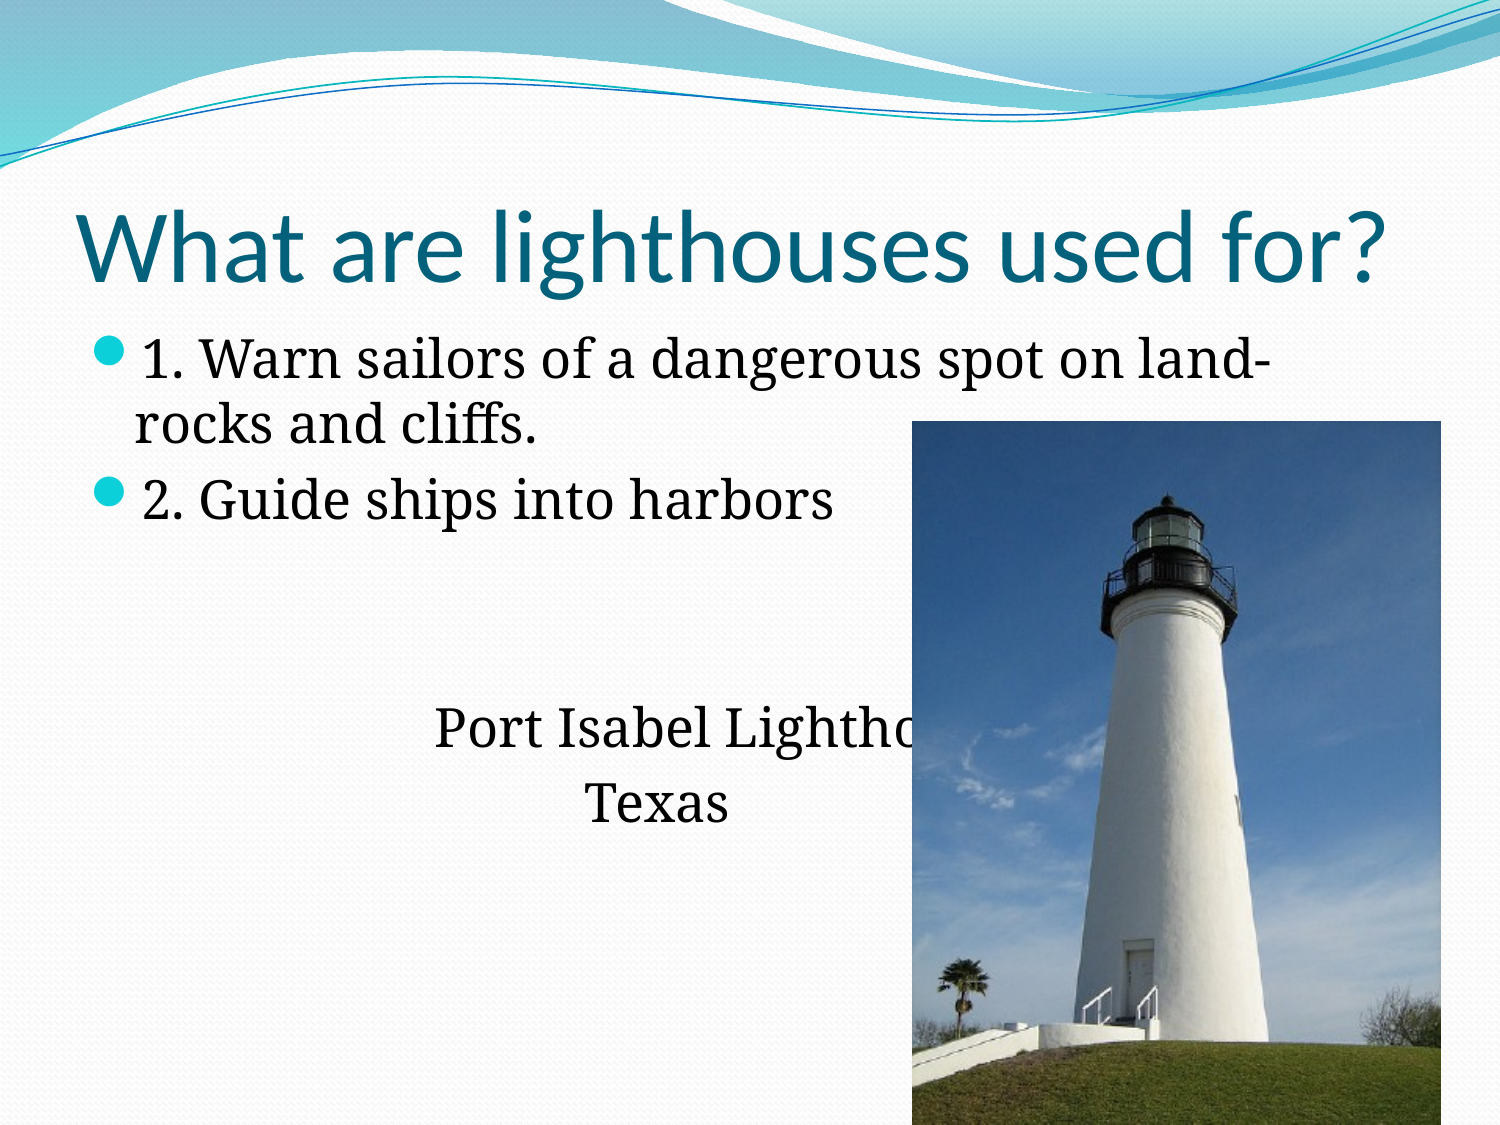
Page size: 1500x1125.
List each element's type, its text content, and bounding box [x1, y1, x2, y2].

picture [912, 421, 1441, 1125]
list 1. Warn sailors of a dangerous spot on land- rocks and cliffs. 2. Guide ships into harbors Port Isabel Lighthouse Texas [75, 317, 1425, 1038]
title What are lighthouses used for? [75, 115, 1425, 303]
